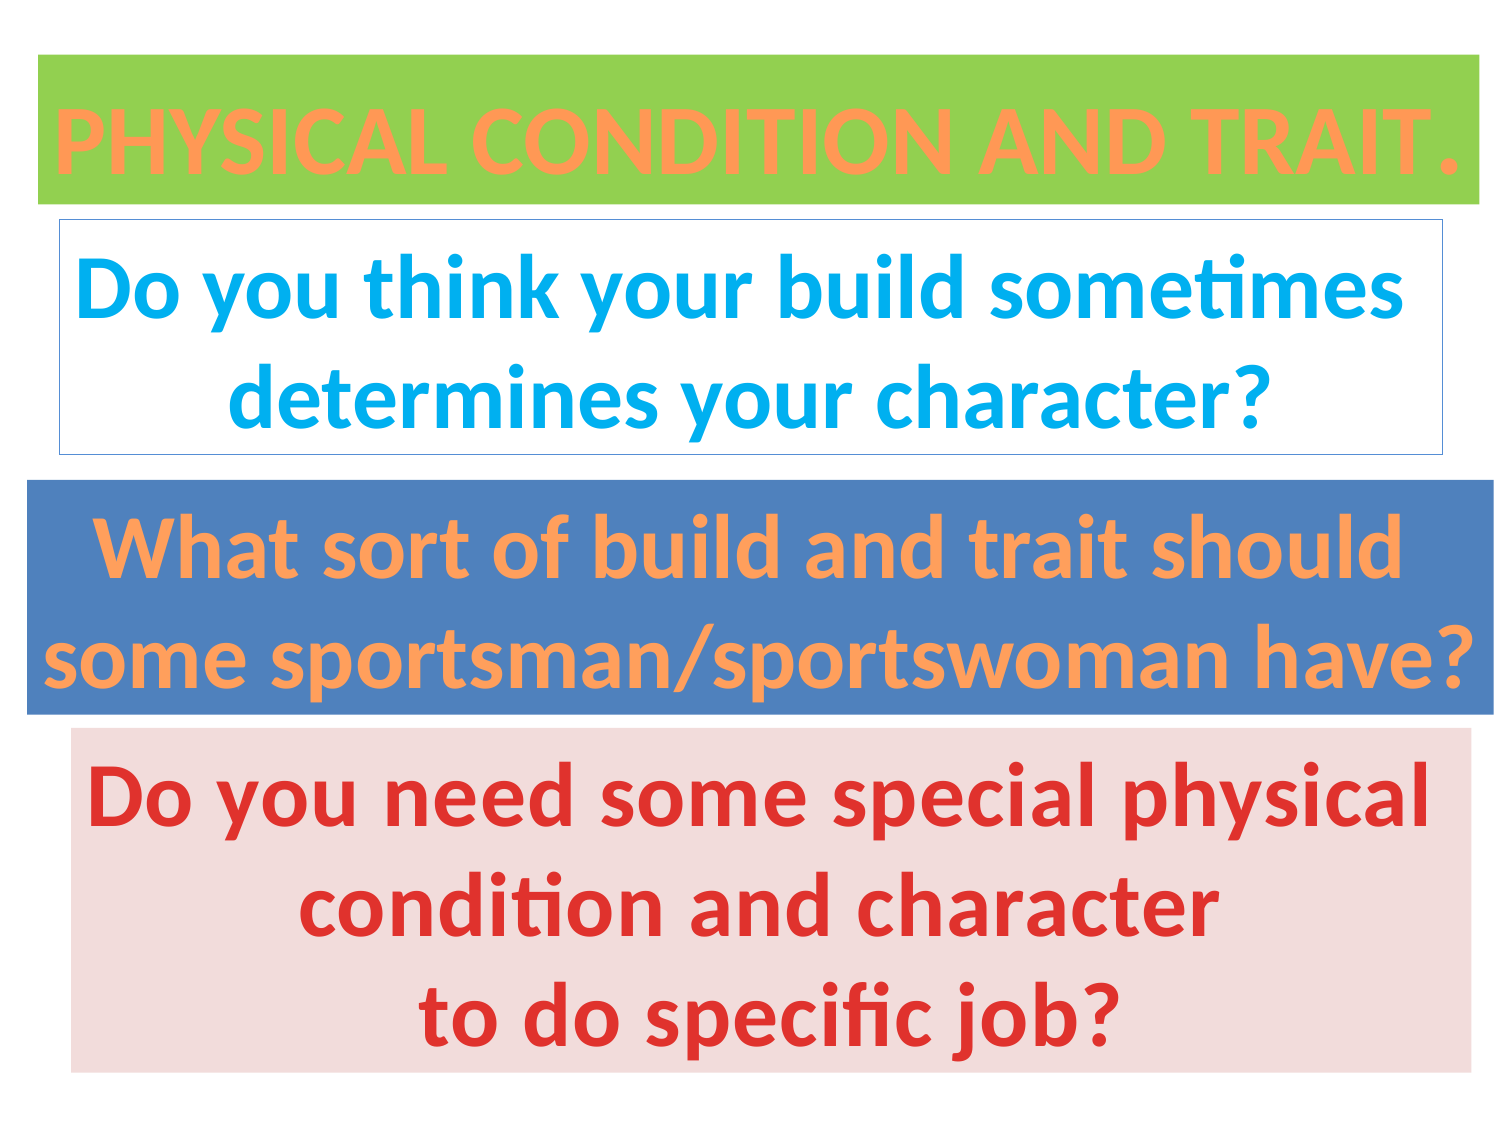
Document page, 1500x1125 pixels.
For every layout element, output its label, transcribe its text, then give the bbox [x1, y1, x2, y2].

text_box Do you need some special physical condition and character to do specific job? [71, 727, 1472, 1073]
text_box What sort of build and trait should some sportsman/sportswoman have? [27, 479, 1494, 715]
text_box PHYSICAL CONDITION AND TRAIT. [38, 54, 1480, 205]
text_box Do you think your build sometimes determines your character? [59, 219, 1443, 455]
